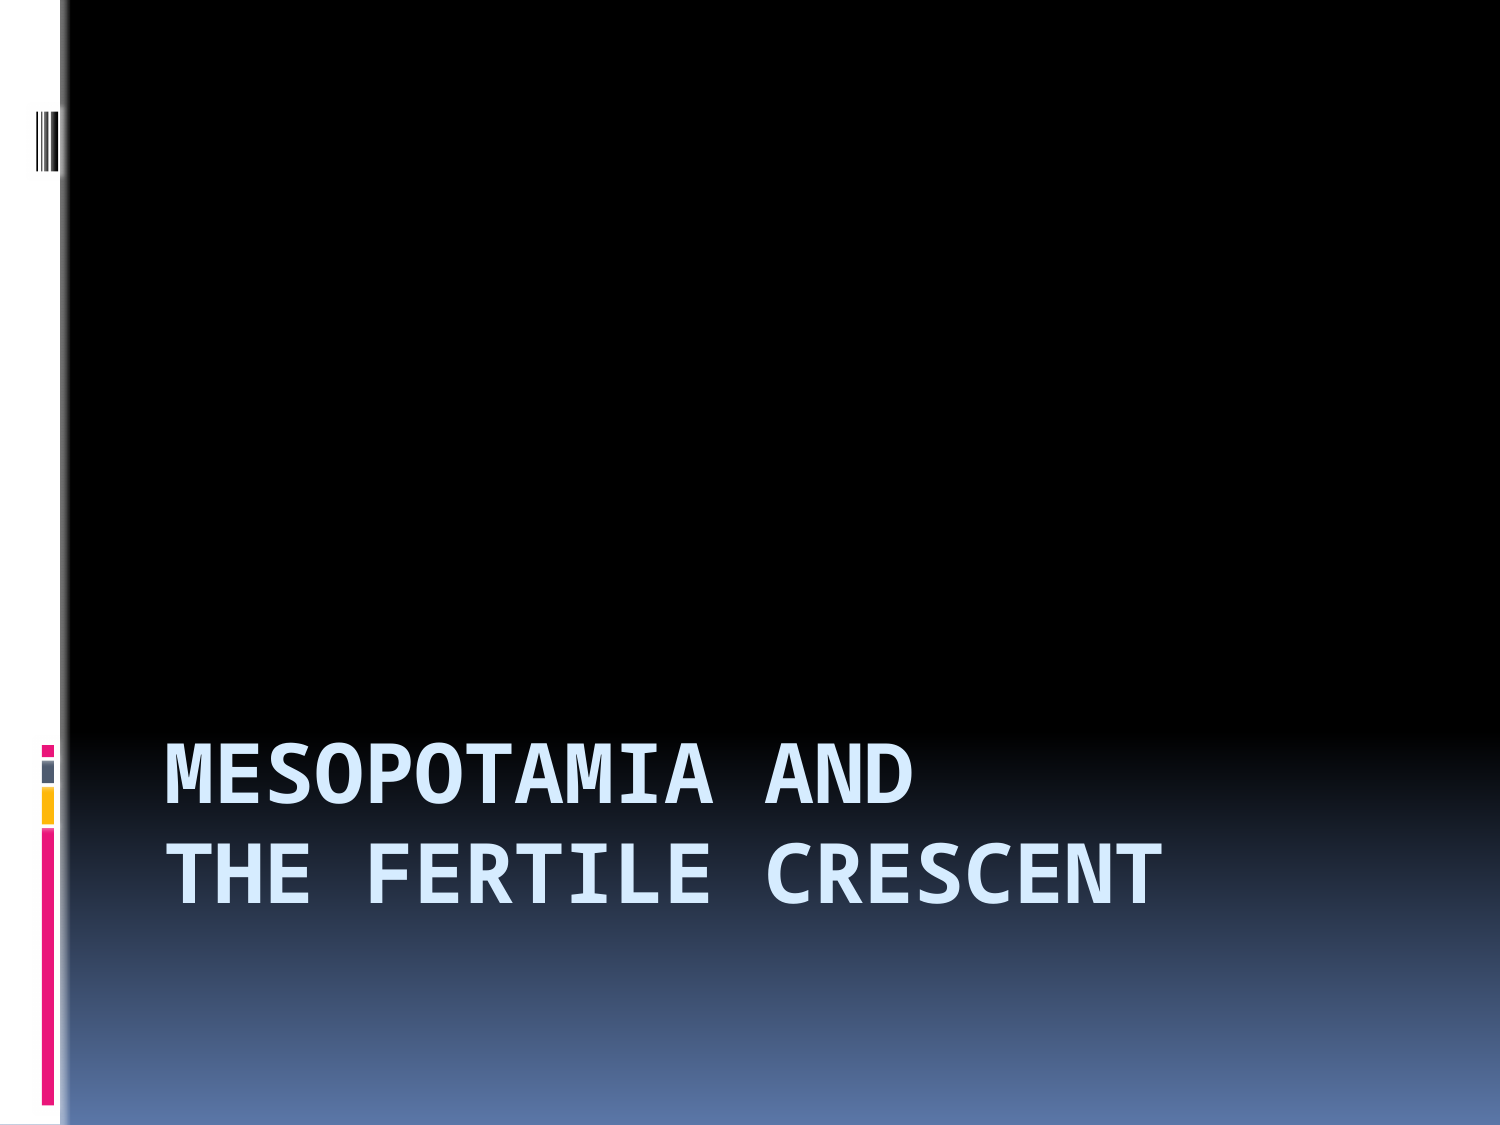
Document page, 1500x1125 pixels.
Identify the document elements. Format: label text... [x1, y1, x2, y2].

title Mesopotamia and the Fertile Crescent [150, 712, 1425, 1037]
